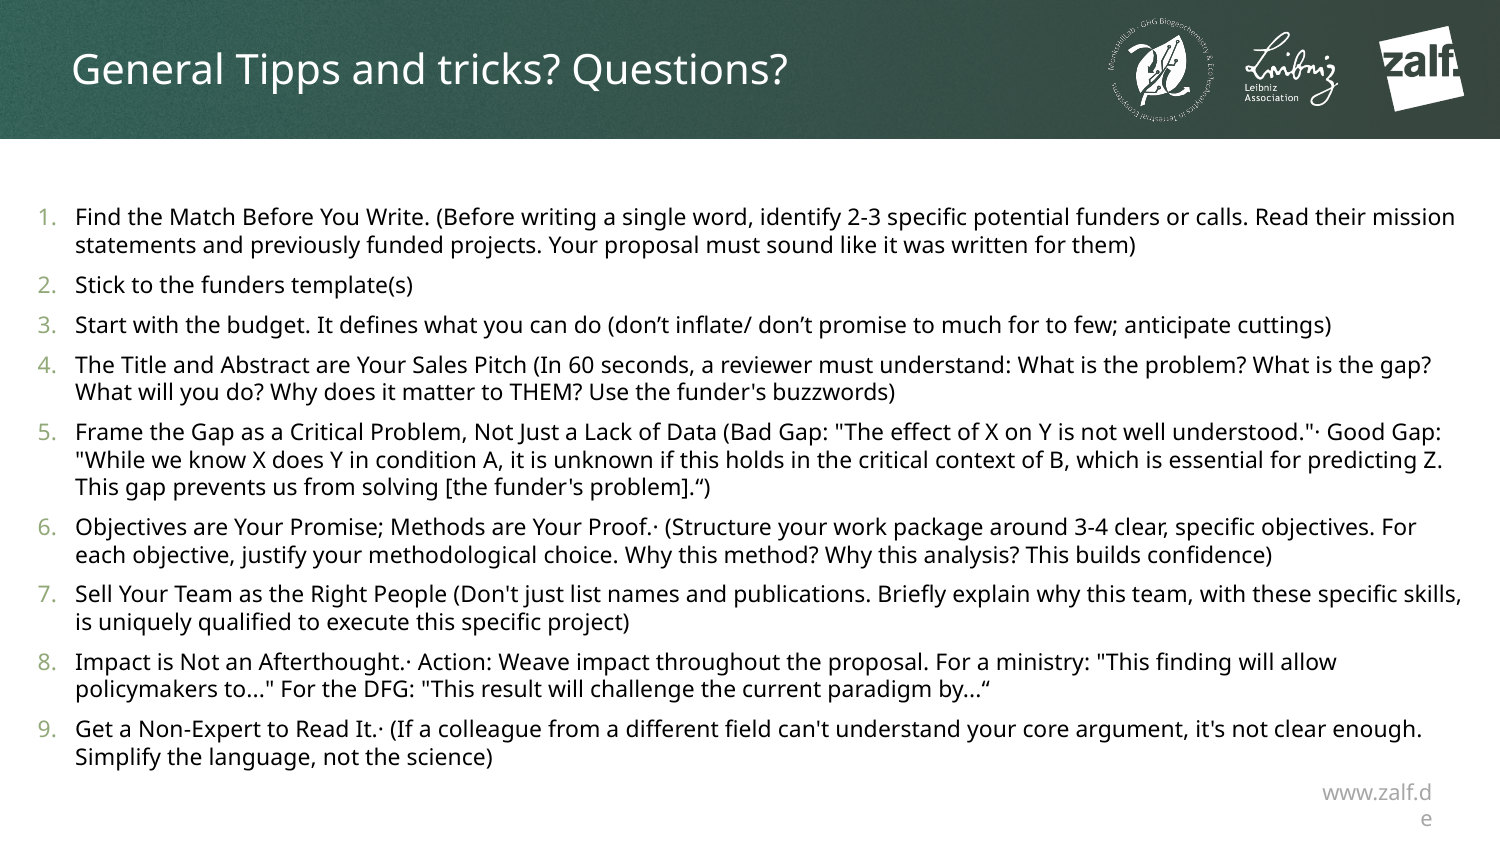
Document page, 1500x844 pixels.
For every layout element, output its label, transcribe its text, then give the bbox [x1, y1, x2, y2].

picture [0, 0, 1500, 139]
list General Tipps and tricks? Questions? [71, 47, 1102, 94]
list Find the Match Before You Write. (Before writing a single word, identify 2-3 specific potential funders or calls. Read their mission statements and previously funded projects. Your proposal must sound like it was written for them) Stick to the funders template(s) Start with the budget. It defines what you can do (don’t inflate/ don’t promise to much for to few; anticipate cuttings) The Title and Abstract are Your Sales Pitch (In 60 seconds, a reviewer must understand: What is the problem? What is the gap? What will you do? Why does it matter to THEM? Use the funder's buzzwords) Frame the Gap as a Critical Problem, Not Just a Lack of Data (Bad Gap: "The effect of X on Y is not well understood."· Good Gap: "While we know X does Y in condition A, it is unknown if this holds in the critical context of B, which is essential for predicting Z. This gap prevents us from solving [the funder's problem].“) Objectives are Your Promise; Methods are Your Proof.· (Structure your work package around 3-4 clear, specific objectives. For each objective, justify your methodological choice. Why this method? Why this analysis? This builds confidence) Sell Your Team as the Right People (Don't just list names and publications. Briefly explain why this team, with these specific skills, is uniquely qualified to execute this specific project) Impact is Not an Afterthought.· Action: Weave impact throughout the proposal. For a ministry: "This finding will allow policymakers to..." For the DFG: "This result will challenge the current paradigm by...“ Get a Non-Expert to Read It.· (If a colleague from a different field can't understand your core argument, it's not clear enough. Simplify the language, not the science) [37, 202, 1483, 275]
